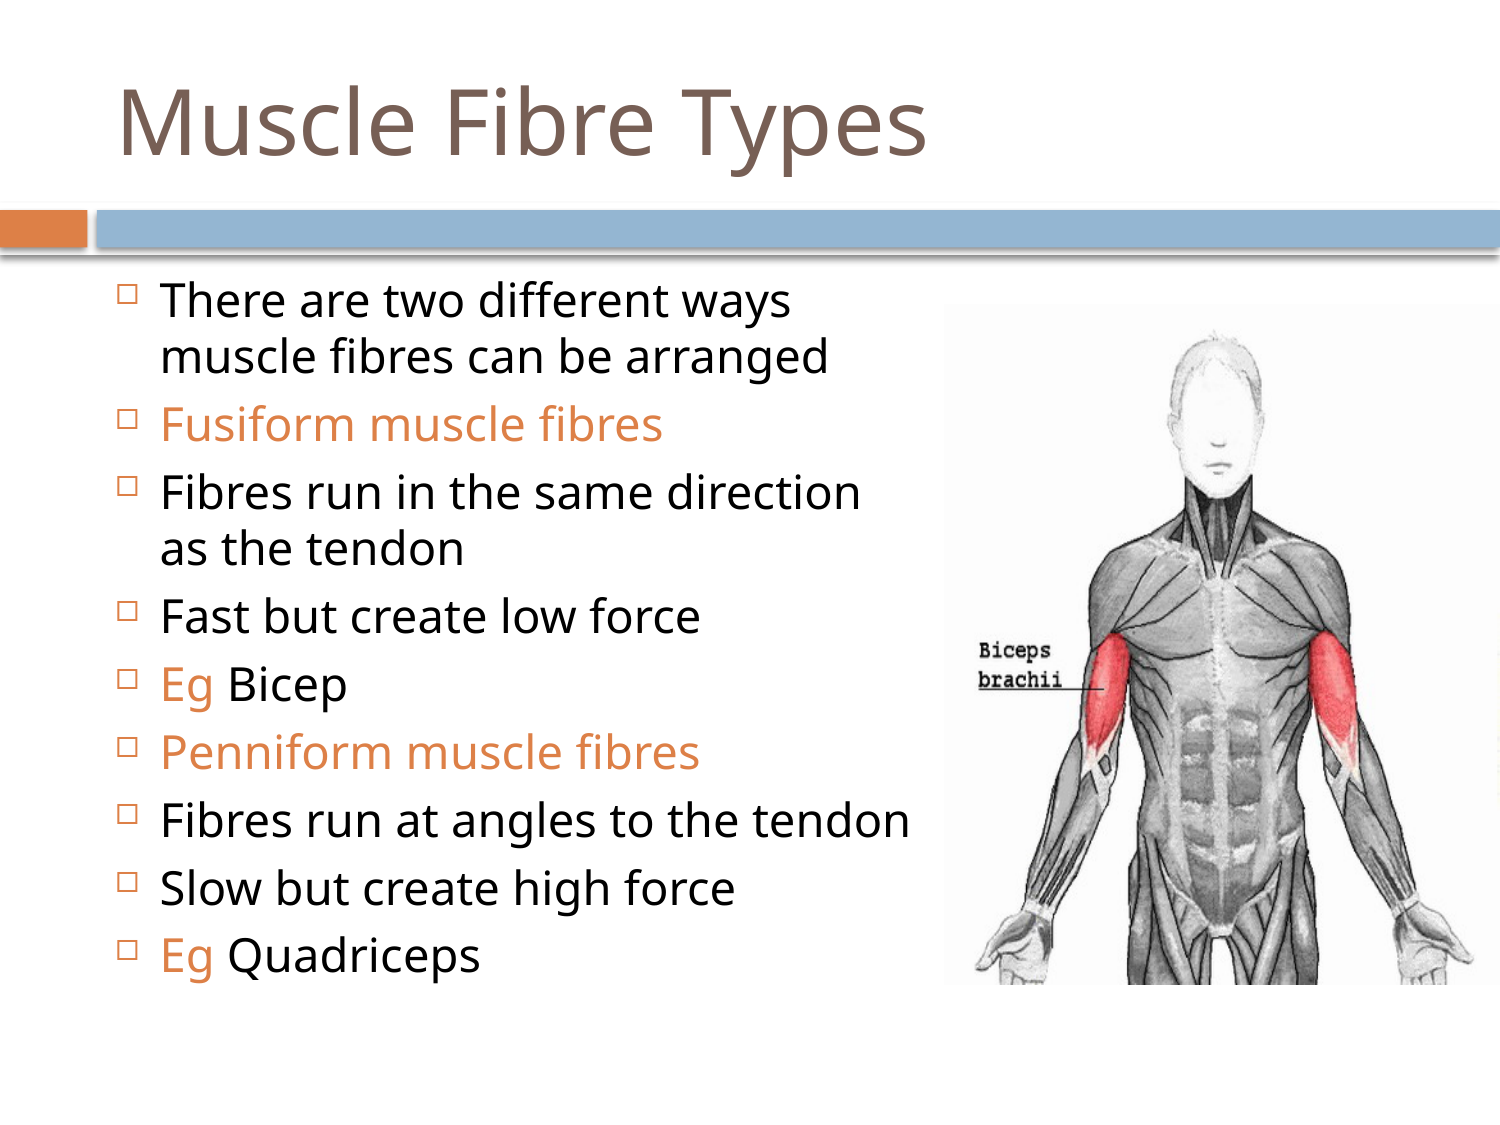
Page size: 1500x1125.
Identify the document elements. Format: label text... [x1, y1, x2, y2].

list There are two different ways muscle fibres can be arranged Fusiform muscle fibres Fibres run in the same direction as the tendon Fast but create low force Eg Bicep Penniform muscle fibres Fibres run at angles to the tendon Slow but create high force Eg Quadriceps [100, 262, 938, 1000]
title Muscle Fibre Types [100, 37, 1438, 200]
picture [943, 304, 1500, 985]
